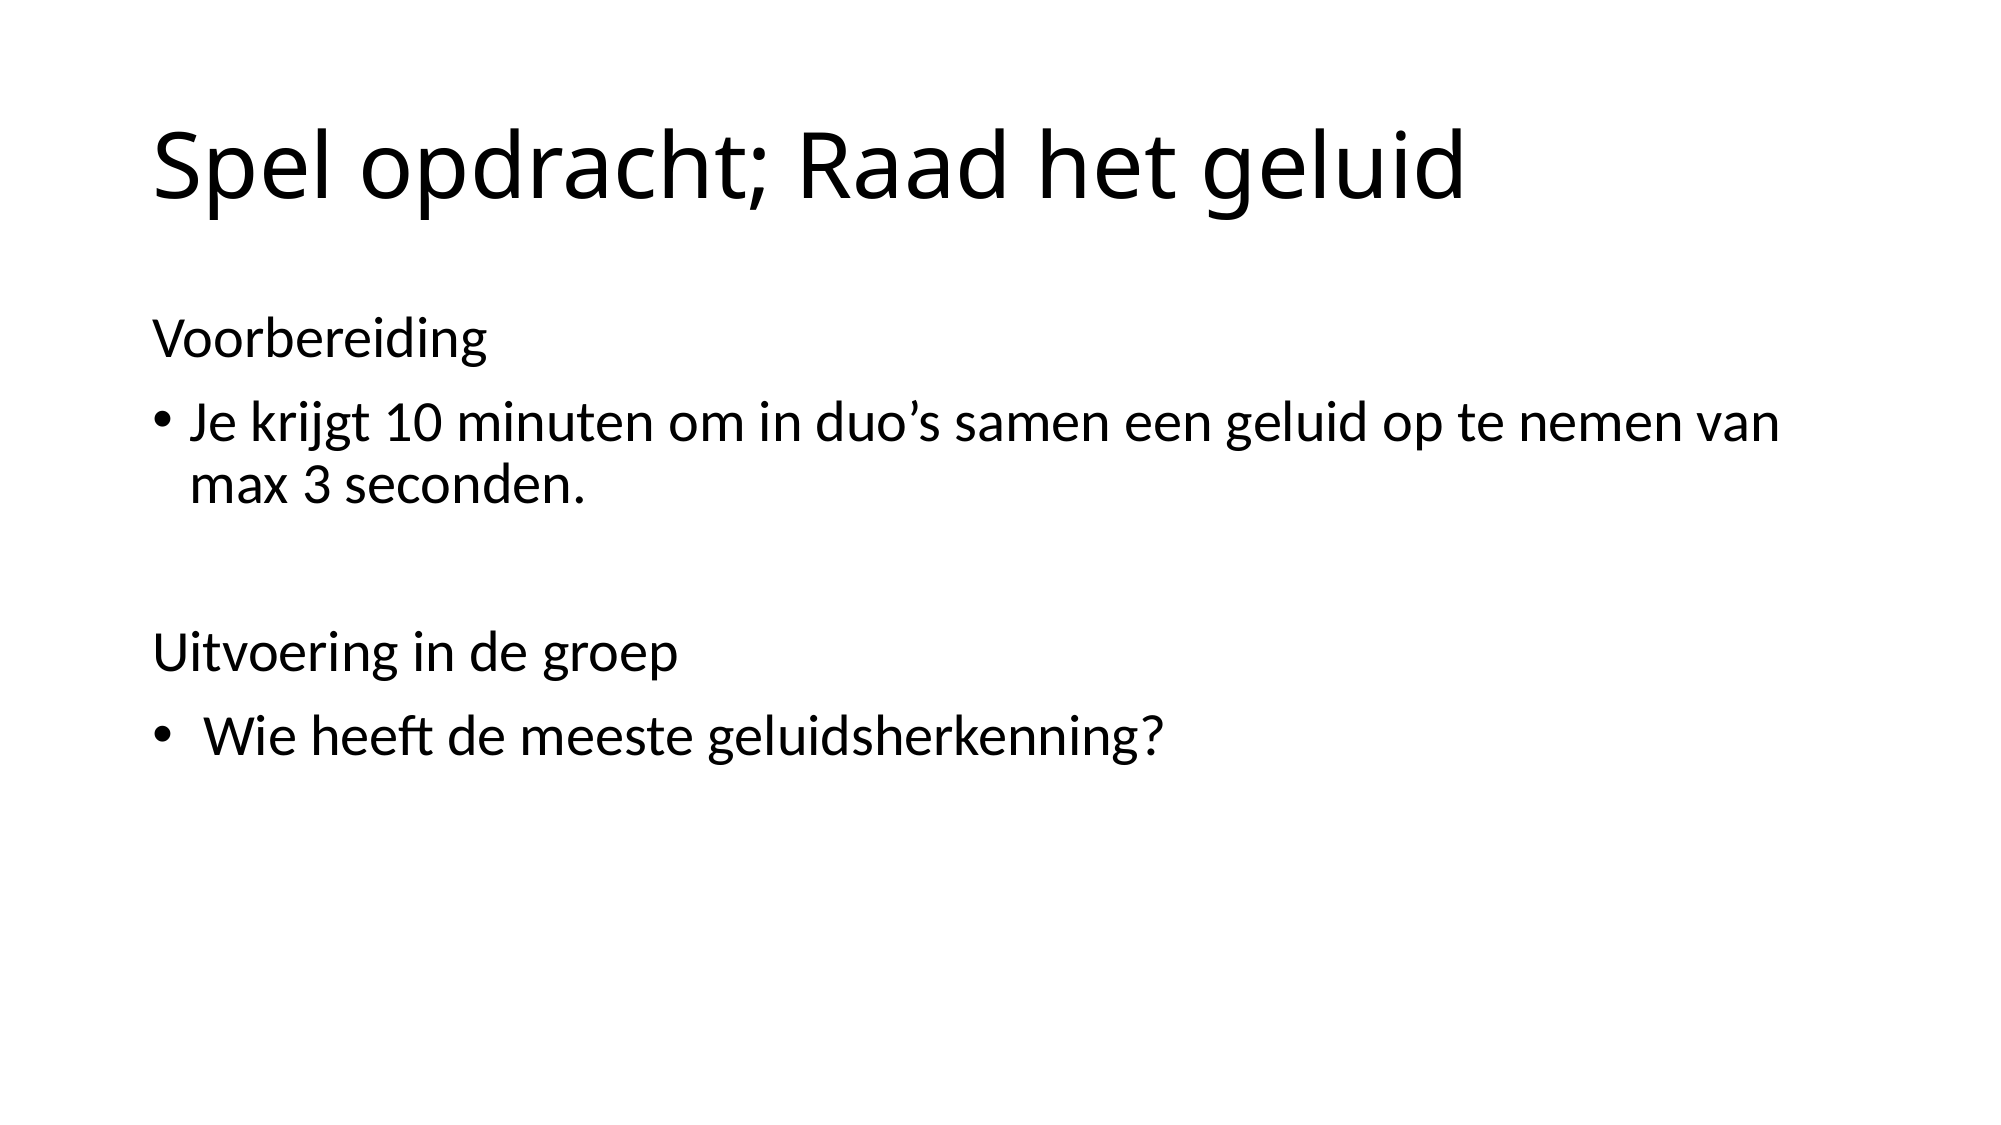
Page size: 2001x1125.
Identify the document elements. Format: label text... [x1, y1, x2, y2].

title Spel opdracht; Raad het geluid [137, 59, 1863, 278]
list Voorbereiding Je krijgt 10 minuten om in duo’s samen een geluid op te nemen van max 3 seconden. Uitvoering in de groep Wie heeft de meeste geluidsherkenning? [137, 299, 1863, 1014]
